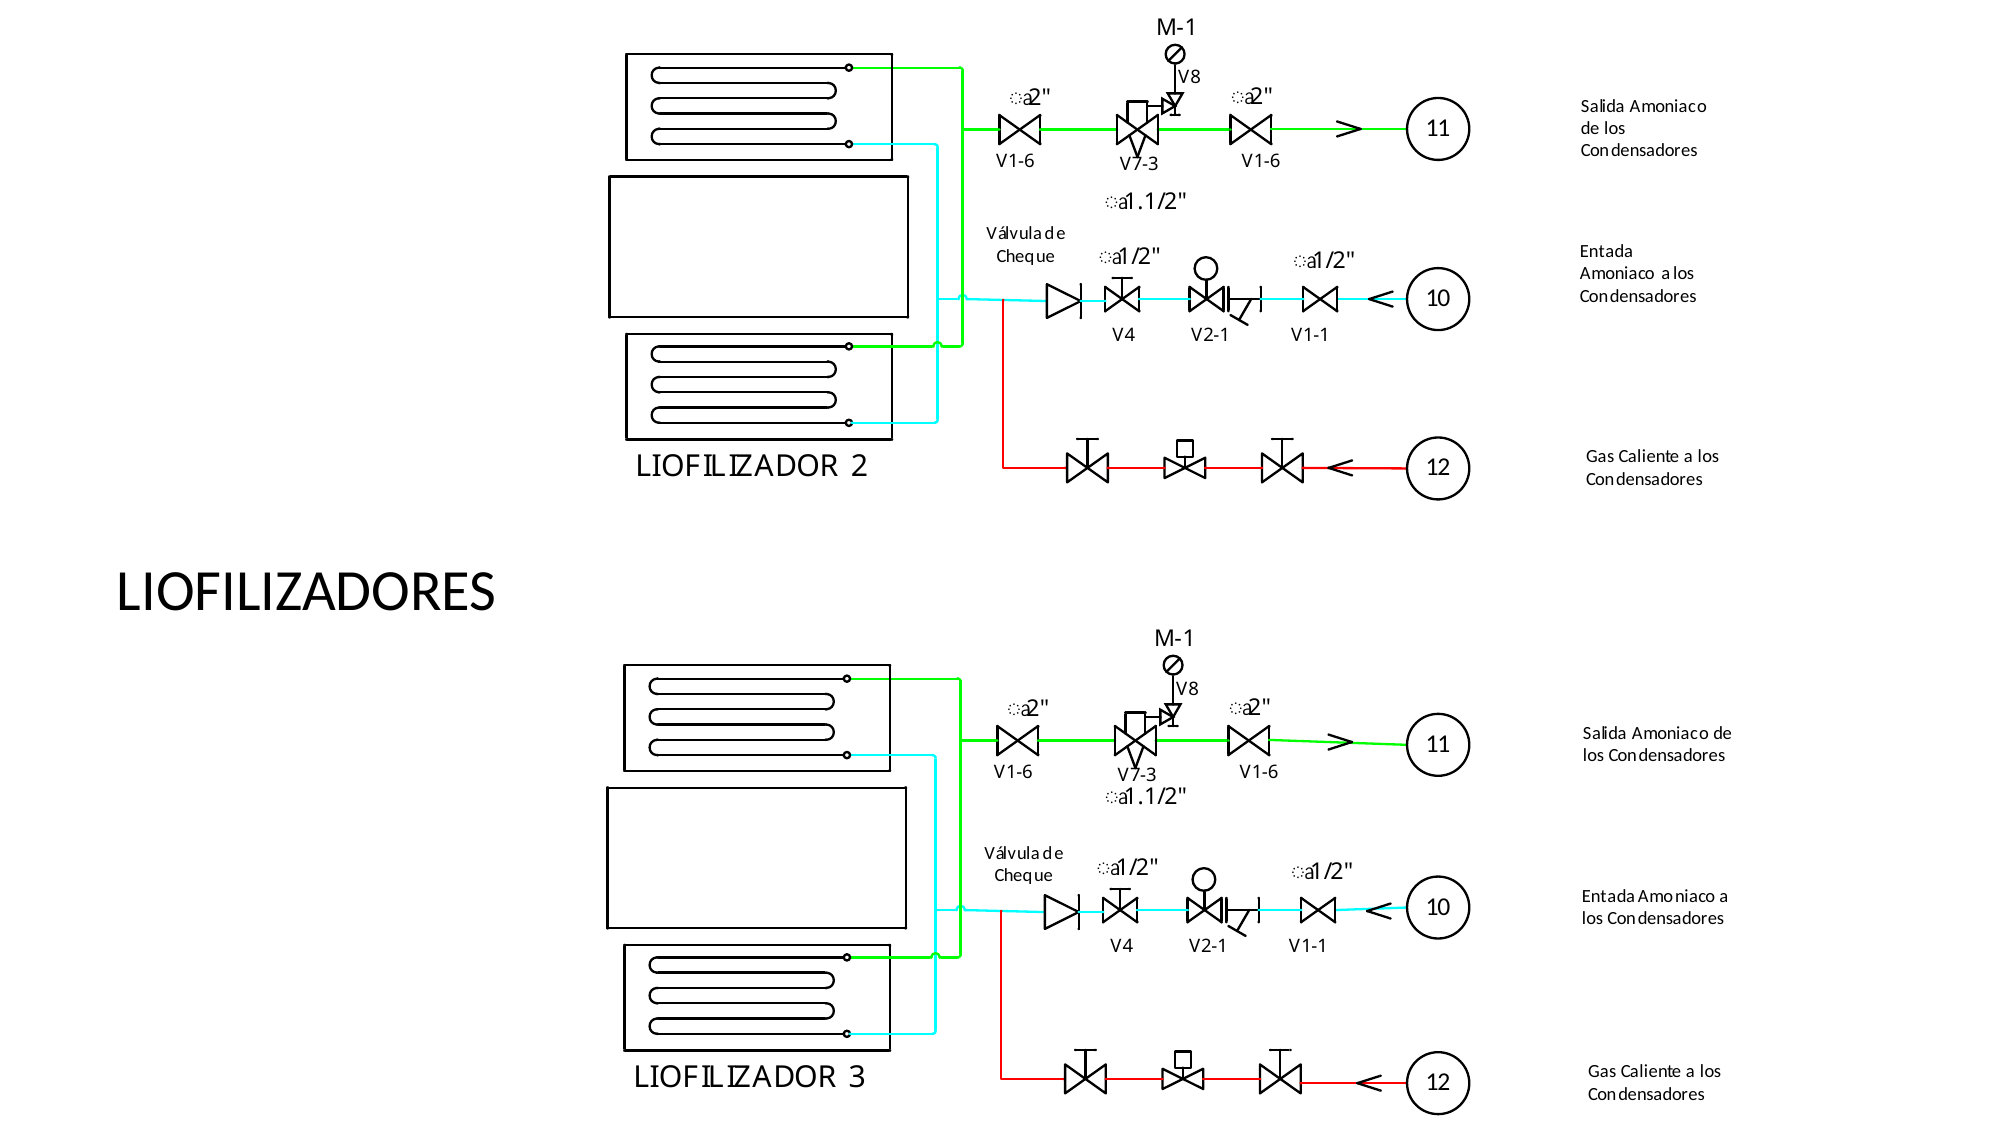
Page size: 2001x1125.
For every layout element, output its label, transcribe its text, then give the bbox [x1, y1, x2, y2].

picture [602, 0, 1746, 1116]
text_box LIOFILIZADORES [102, 544, 519, 630]
